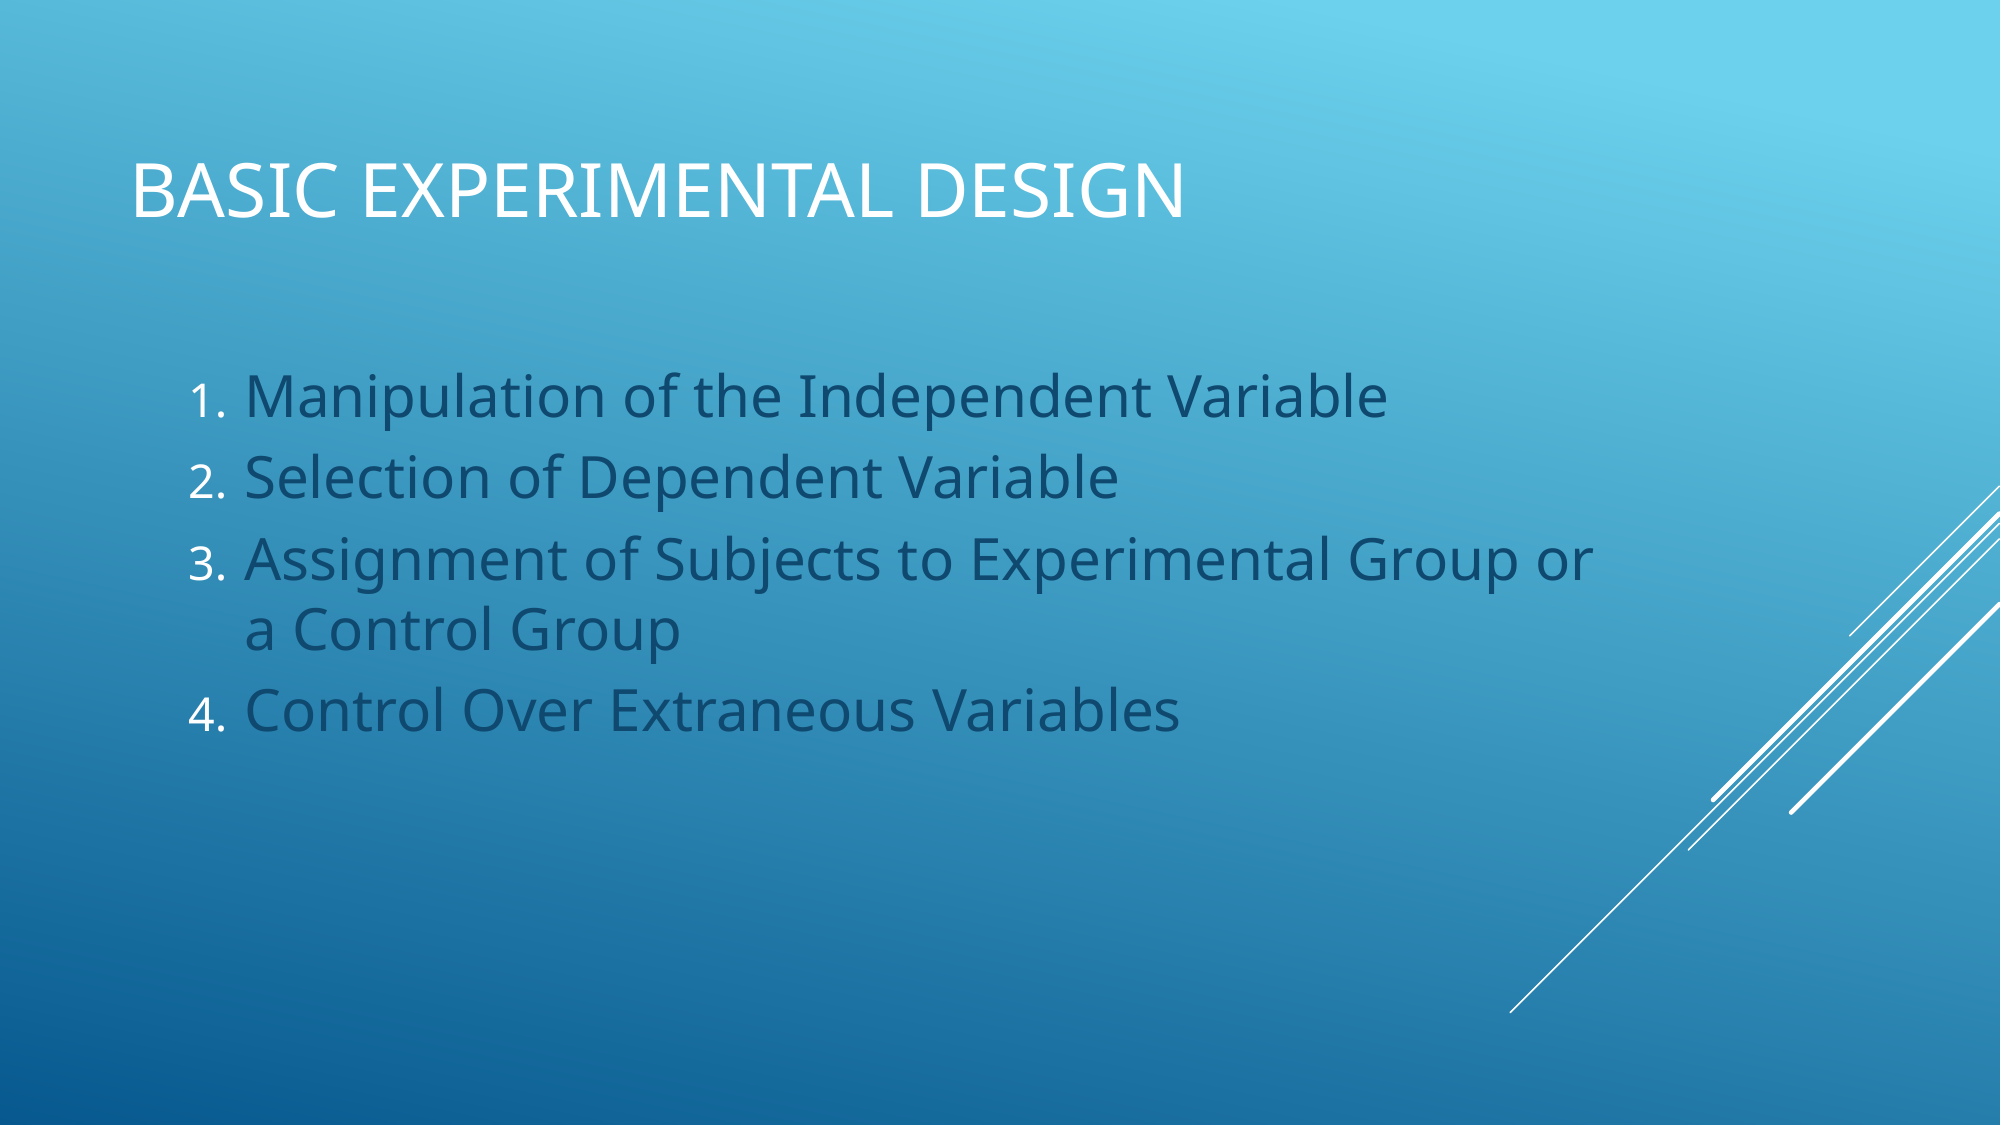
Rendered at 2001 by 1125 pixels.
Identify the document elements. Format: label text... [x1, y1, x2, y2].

title Basic Experimental Design [114, 30, 1438, 344]
list Manipulation of the Independent Variable Selection of Dependent Variable Assignment of Subjects to Experimental Group or a Control Group Control Over Extraneous Variables [173, 290, 1629, 929]
